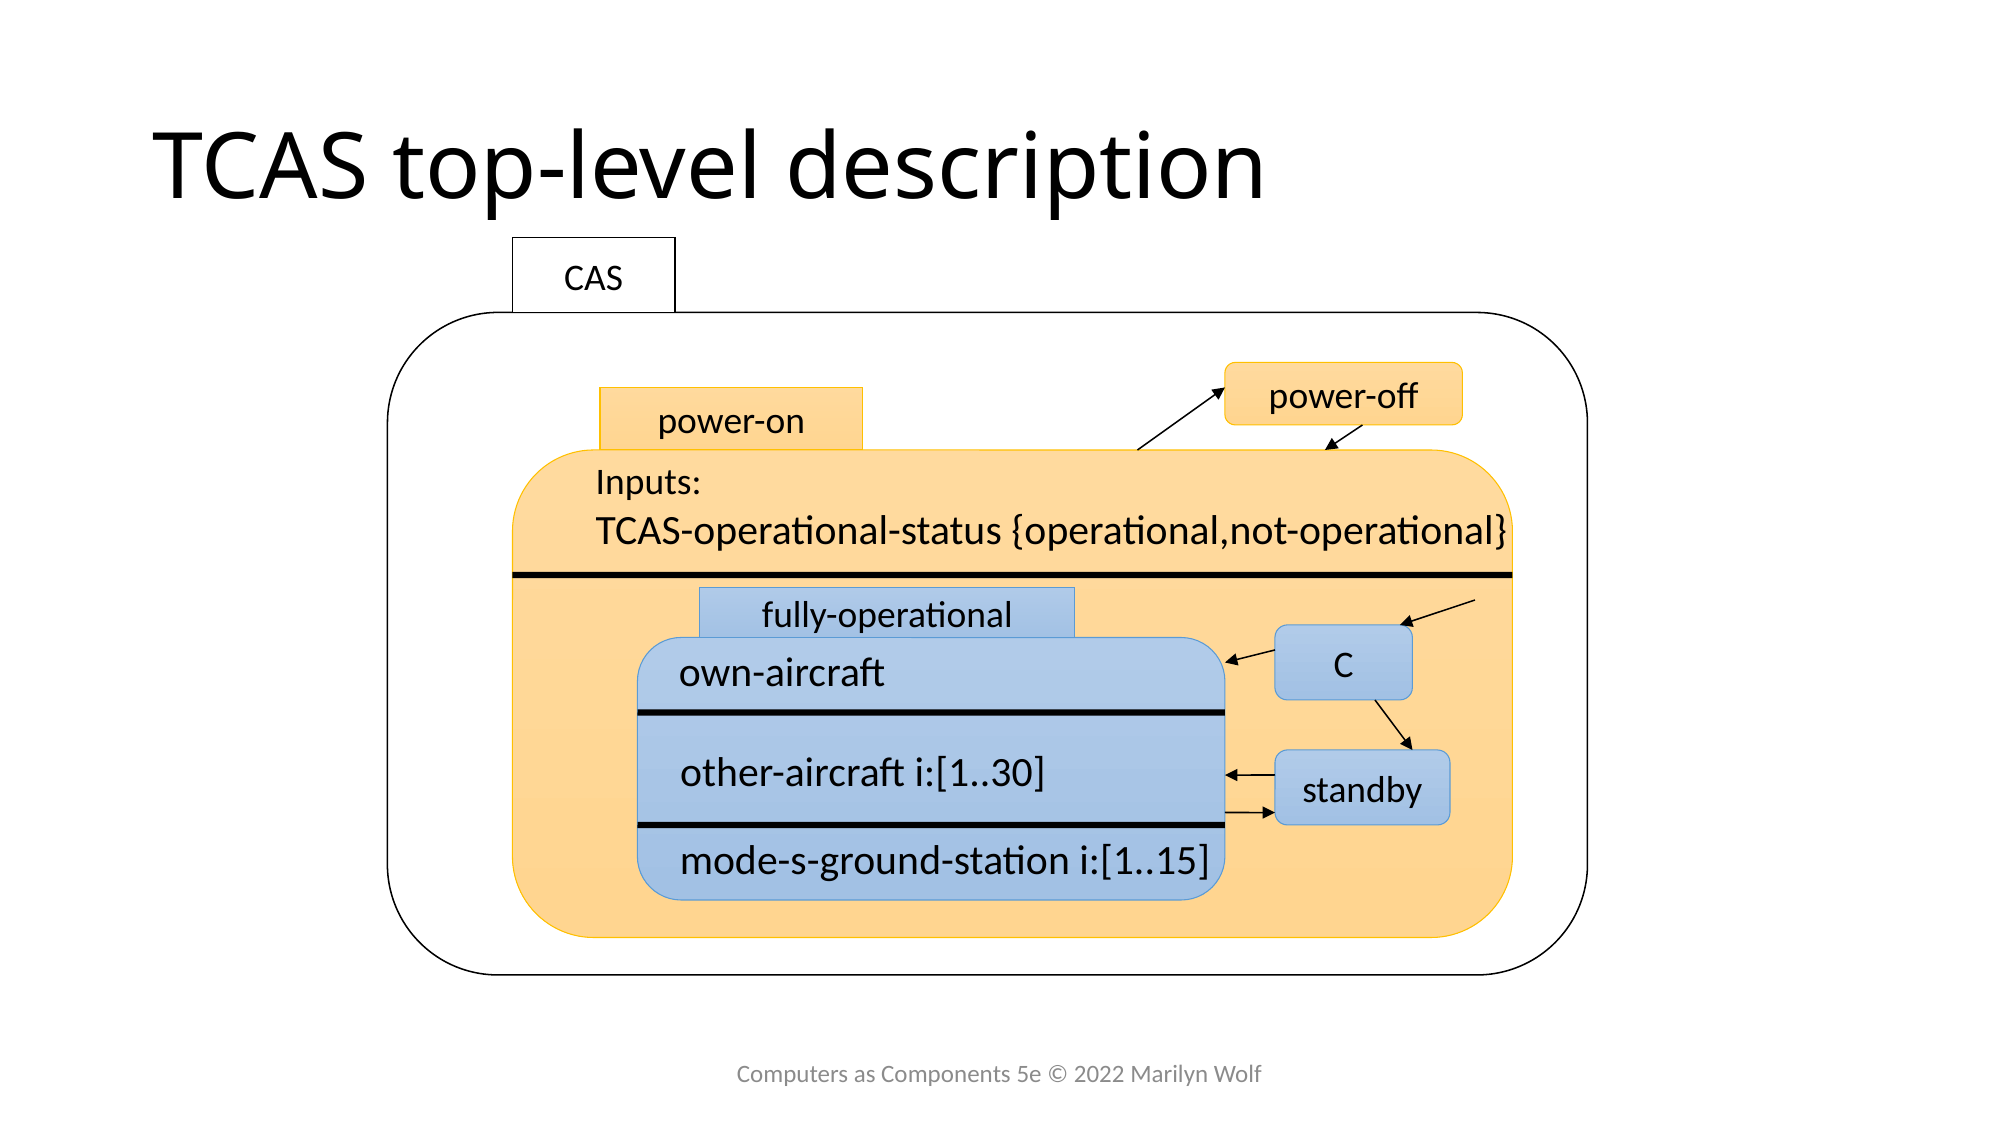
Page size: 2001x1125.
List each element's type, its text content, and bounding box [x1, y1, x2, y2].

text_box C [1274, 624, 1413, 701]
text_box [511, 450, 1513, 939]
text_box [1324, 424, 1363, 451]
title TCAS top-level description [137, 59, 1863, 278]
text_box Inputs: TCAS-operational-status {operational,not-operational} [580, 450, 1523, 560]
text_box power-off [1224, 361, 1463, 426]
footer Computers as Components 5e © 2022 Marilyn Wolf [662, 1042, 1338, 1103]
text_box [1399, 599, 1475, 627]
text_box [636, 636, 1226, 901]
text_box [1224, 806, 1276, 819]
text_box own-aircraft [664, 637, 901, 703]
text_box mode-s-ground-station i:[1..15] [664, 825, 1226, 890]
text_box [1137, 387, 1225, 451]
text_box [387, 312, 1588, 975]
text_box other-aircraft i:[1..30] [665, 737, 1061, 803]
text_box fully-operational [699, 587, 1075, 638]
text_box [1224, 649, 1276, 666]
text_box [1224, 768, 1276, 782]
text_box [1374, 699, 1413, 751]
text_box standby [1274, 749, 1451, 826]
text_box CAS [512, 237, 675, 313]
text_box power-on [599, 387, 863, 450]
